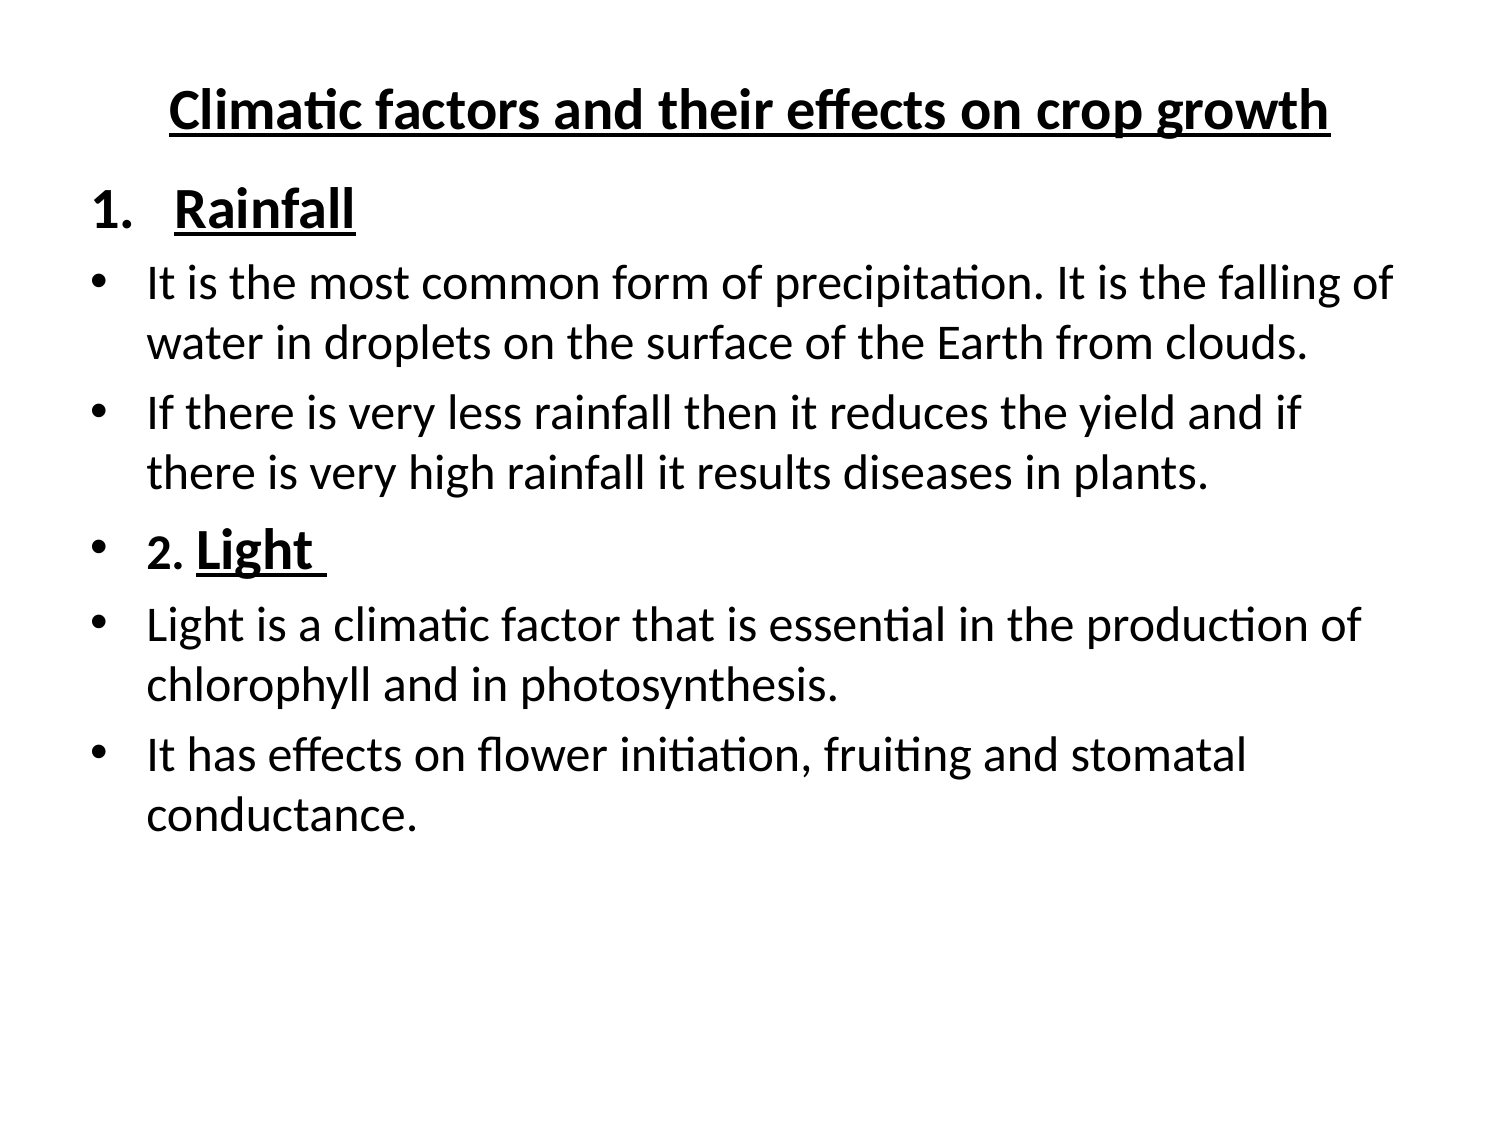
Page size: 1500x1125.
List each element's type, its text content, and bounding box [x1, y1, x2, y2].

list Rainfall It is the most common form of precipitation. It is the falling of water in droplets on the surface of the Earth from clouds. If there is very less rainfall then it reduces the yield and if there is very high rainfall it results diseases in plants. 2. Light Light is a climatic factor that is essential in the production of chlorophyll and in photosynthesis. It has effects on flower initiation, fruiting and stomatal conductance. [75, 162, 1425, 1050]
title Climatic factors and their effects on crop growth [75, 24, 1425, 162]
